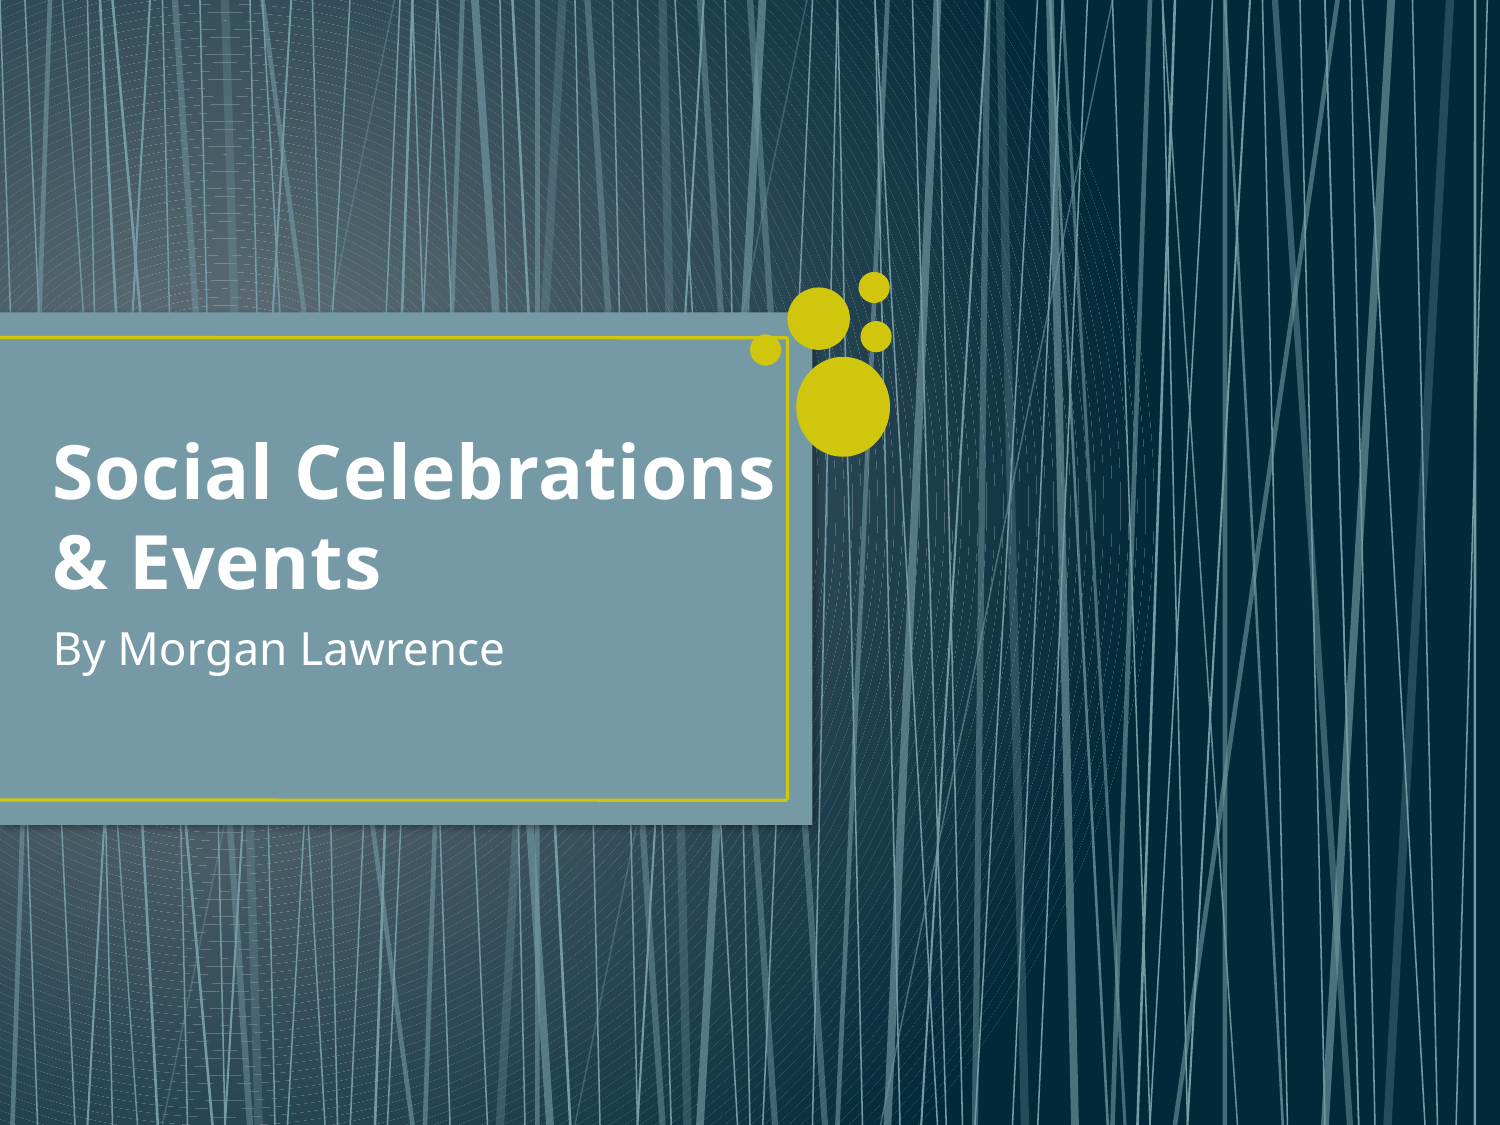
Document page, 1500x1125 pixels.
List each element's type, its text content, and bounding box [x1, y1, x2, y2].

subtitle By Morgan Lawrence [37, 612, 763, 788]
text_box [857, 270, 892, 305]
text_box [859, 319, 894, 354]
text_box [748, 333, 783, 367]
text_box [786, 286, 852, 352]
text_box [794, 355, 892, 459]
title Social Celebrations & Events [37, 349, 813, 612]
